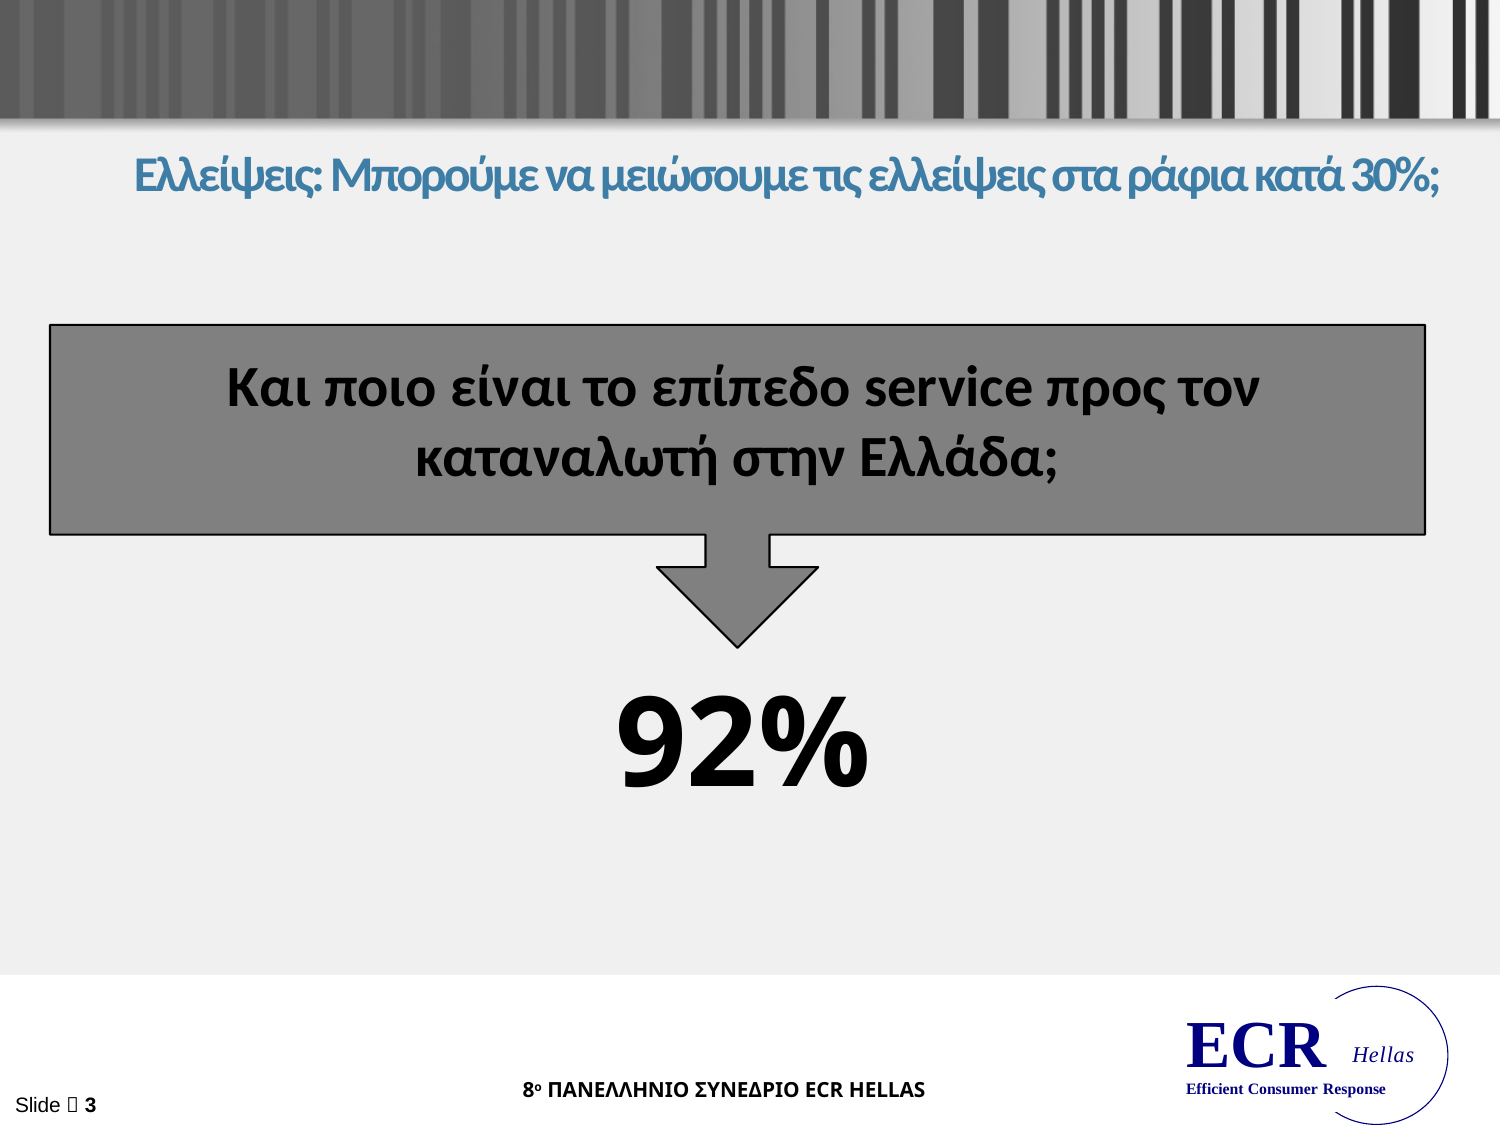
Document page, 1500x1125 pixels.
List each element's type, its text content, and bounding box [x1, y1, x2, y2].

list 92% [54, 653, 1433, 886]
title Ελλείψεις: Μπορούμε να μειώσουμε τις ελλείψεις στα ράφια κατά 30%; [0, 138, 1469, 238]
picture [0, 0, 1500, 1125]
text_box Και πoιο είναι το επίπεδο service προς τον καταναλωτή στην Ελλάδα; [172, 351, 1317, 484]
text_box [50, 324, 1426, 648]
footer Slide  3 [0, 1084, 176, 1125]
